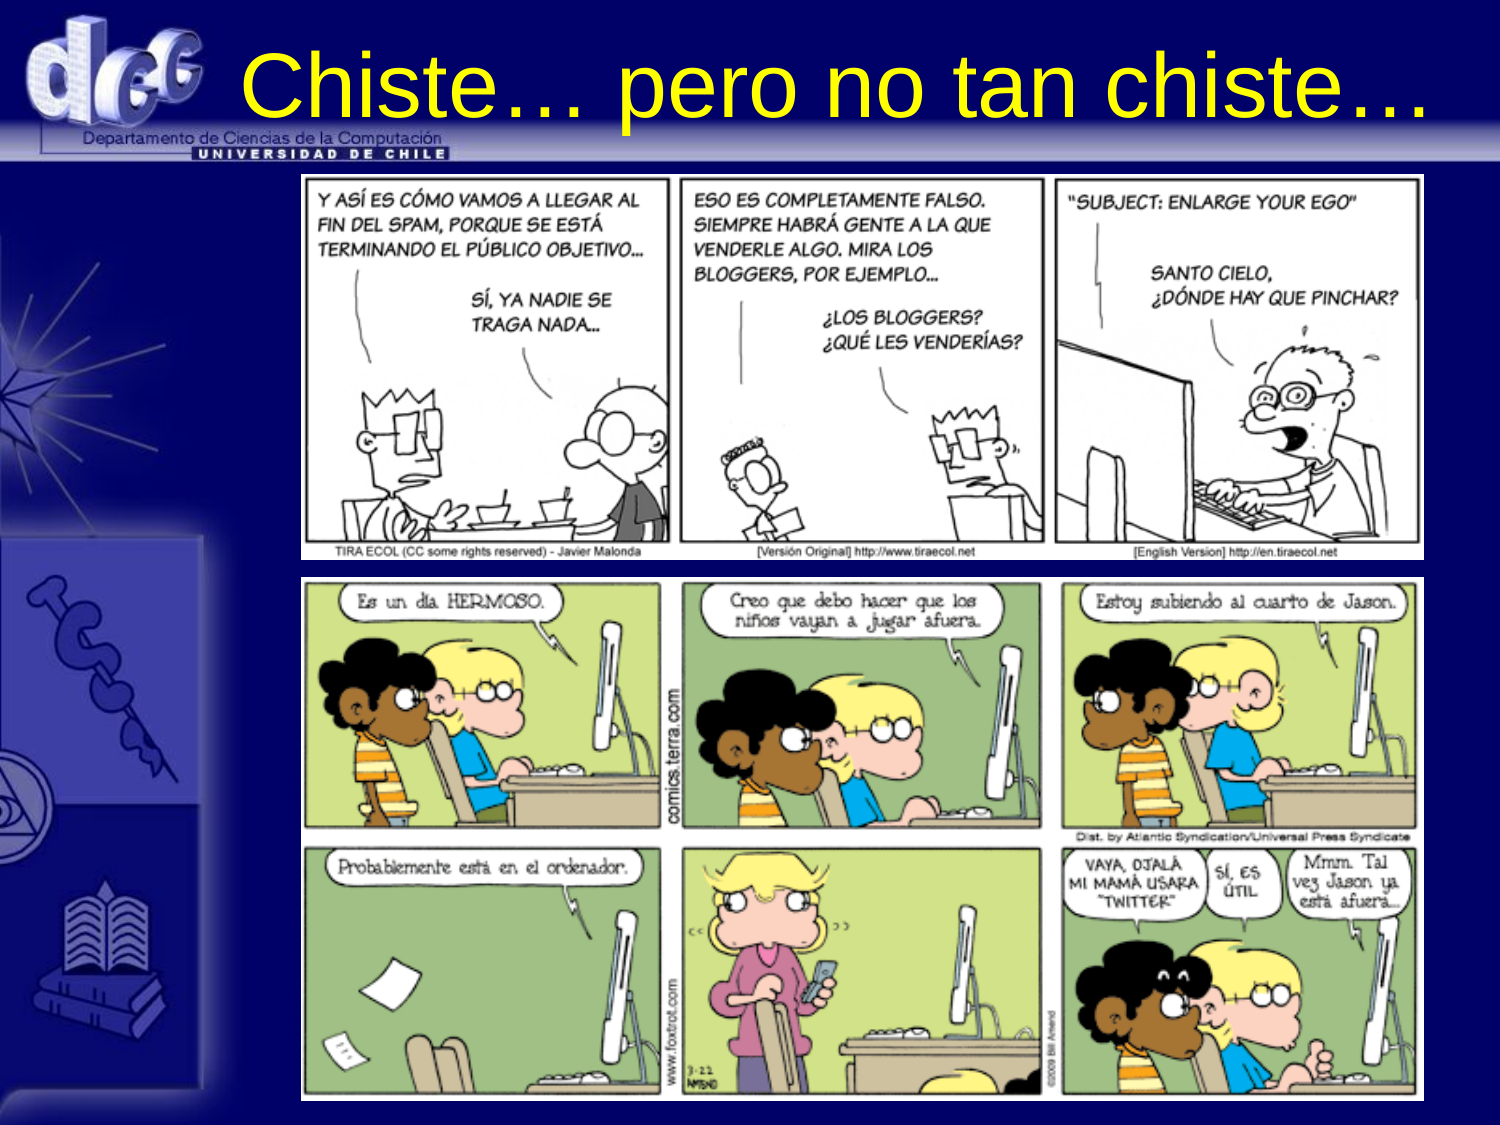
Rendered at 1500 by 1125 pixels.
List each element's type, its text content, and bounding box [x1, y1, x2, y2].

title Chiste… pero no tan chiste… [182, 0, 1495, 163]
picture [0, 0, 1500, 1125]
